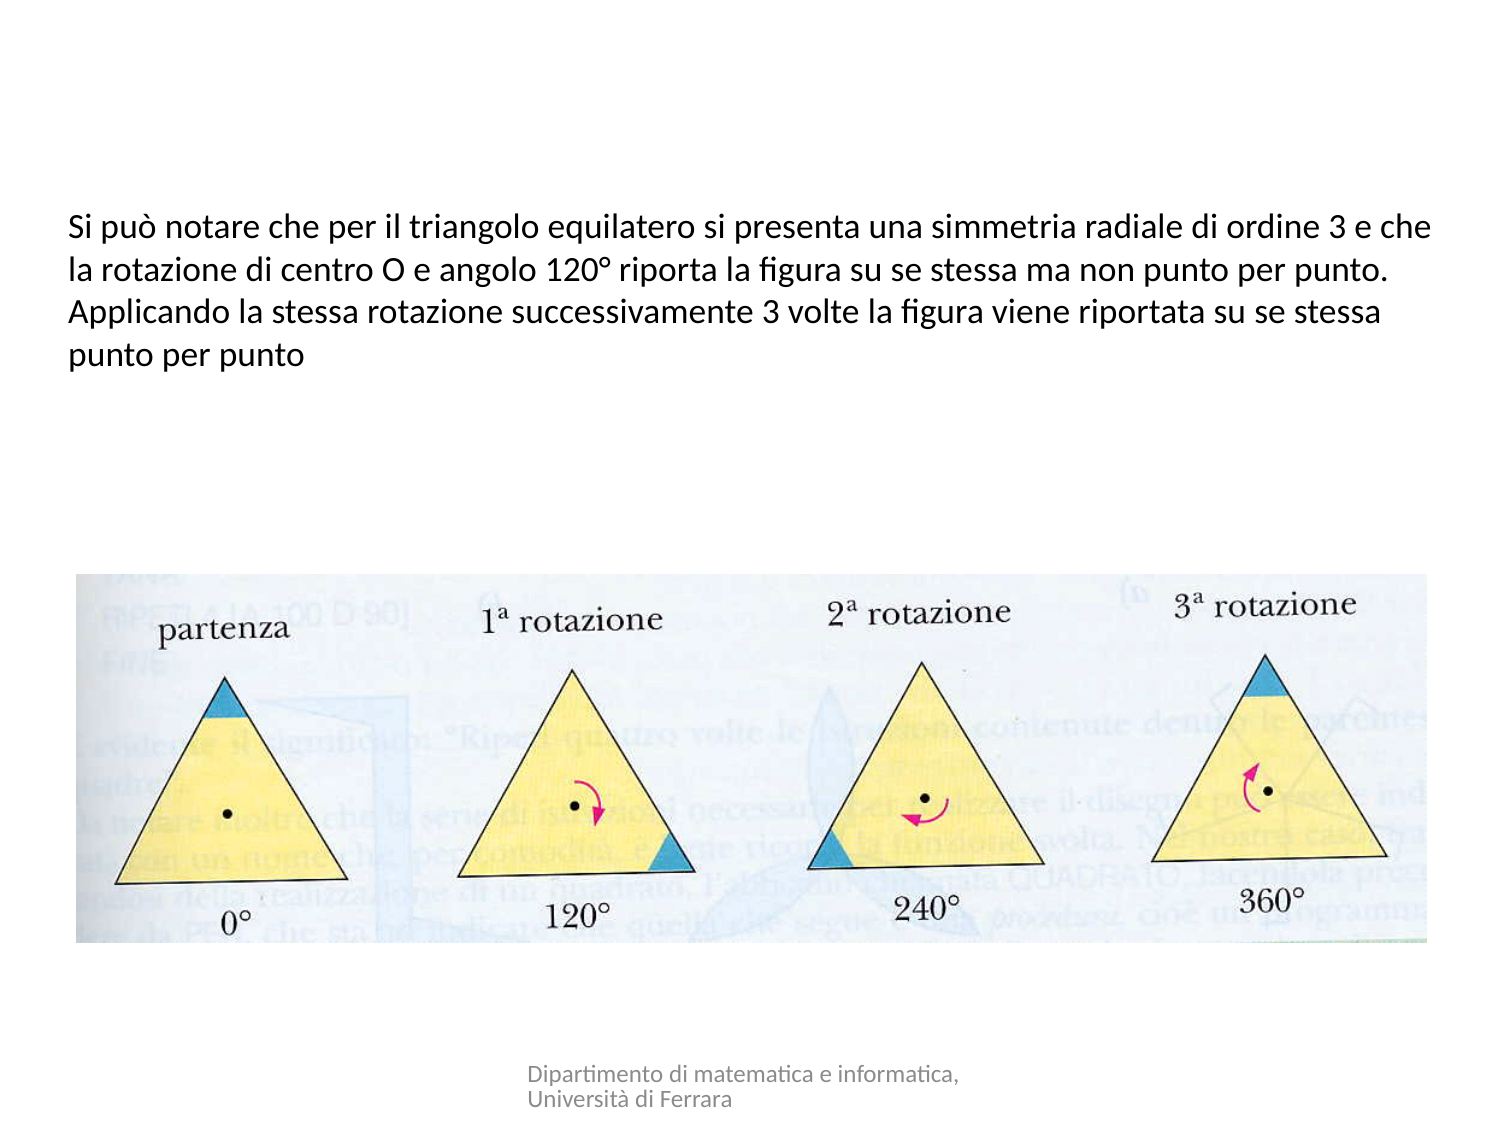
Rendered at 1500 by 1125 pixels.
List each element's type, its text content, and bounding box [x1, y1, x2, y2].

footer Dipartimento di matematica e informatica, Università di Ferrara [512, 1042, 988, 1103]
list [76, 574, 1427, 943]
title Si può notare che per il triangolo equilatero si presenta una simmetria radiale di ordine 3 e che la rotazione di centro O e angolo 120° riporta la figura su se stessa ma non punto per punto. Applicando la stessa rotazione successivamente 3 volte la figura viene riportata su se stessa punto per punto [53, 78, 1459, 433]
